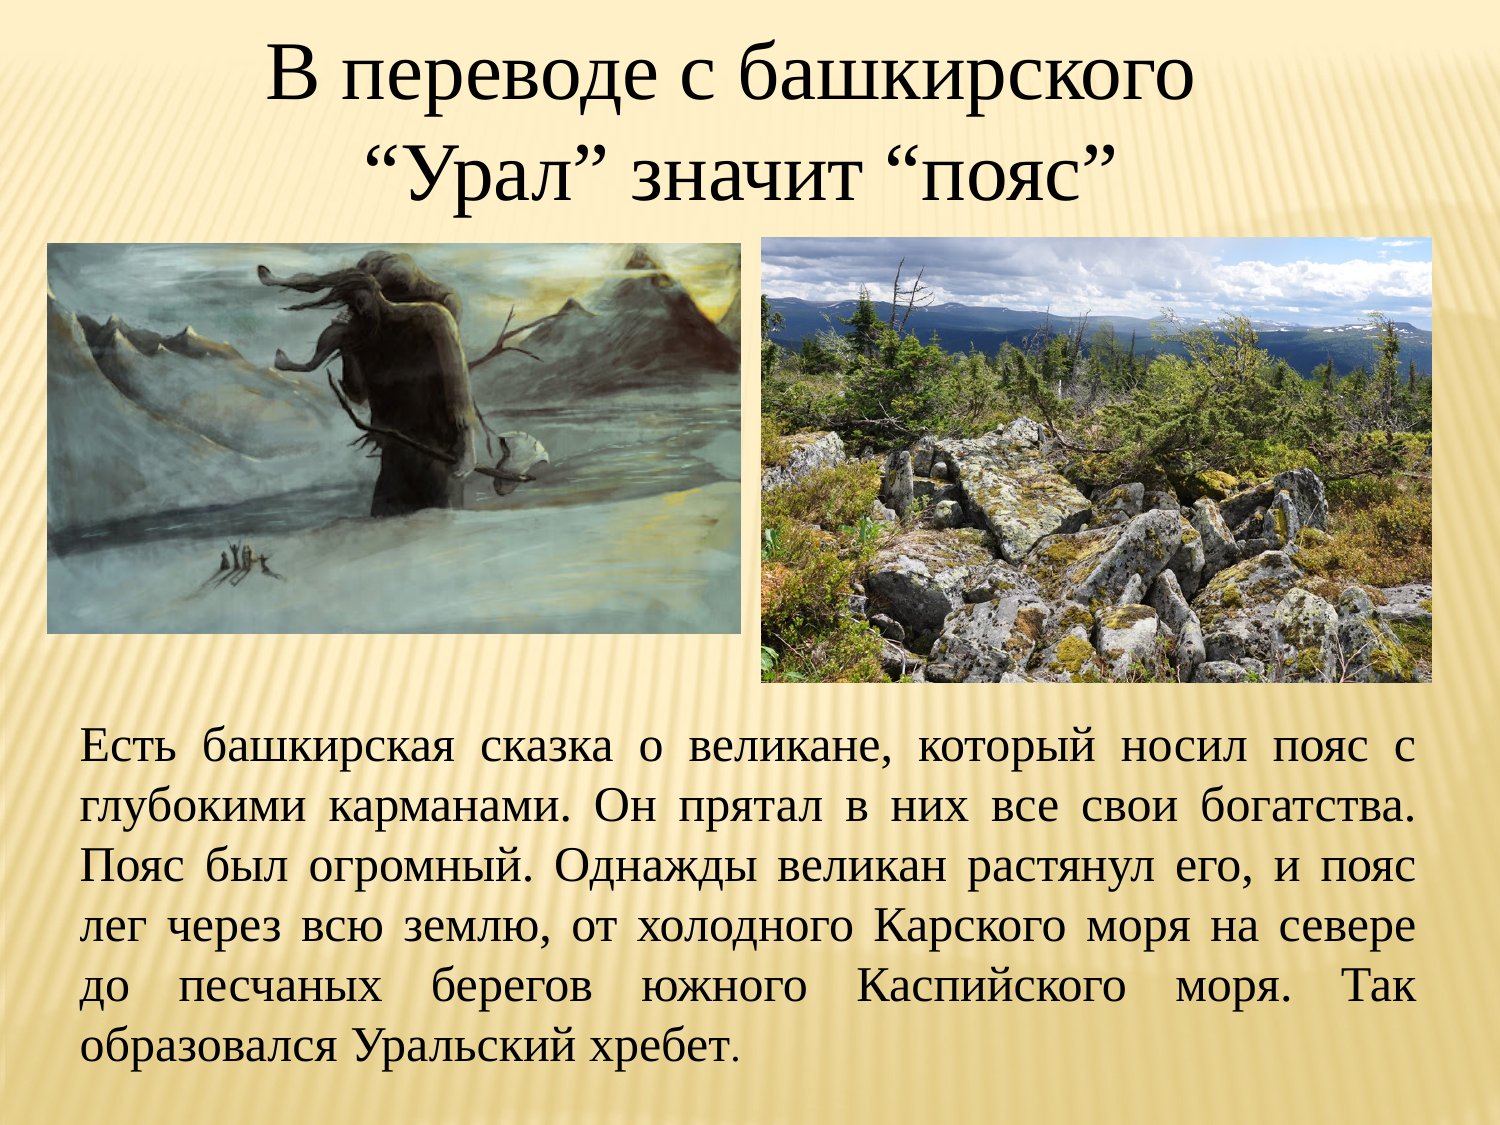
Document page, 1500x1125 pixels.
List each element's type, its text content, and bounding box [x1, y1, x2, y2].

picture [47, 243, 741, 634]
text_box Есть башкирская сказка о великане, который носил пояс с глубокими карманами. Он прятал в них все свои богатства. Пояс был огромный. Однажды великан растянул его, и пояс лег через всю землю, от холодного Карского моря на севере до песчаных берегов южного Каспийского моря. Так образовался Уральский хребет. [64, 704, 1432, 1079]
picture [761, 237, 1433, 683]
text_box В переводе с башкирского “Урал” значит “пояс” [109, 9, 1374, 224]
